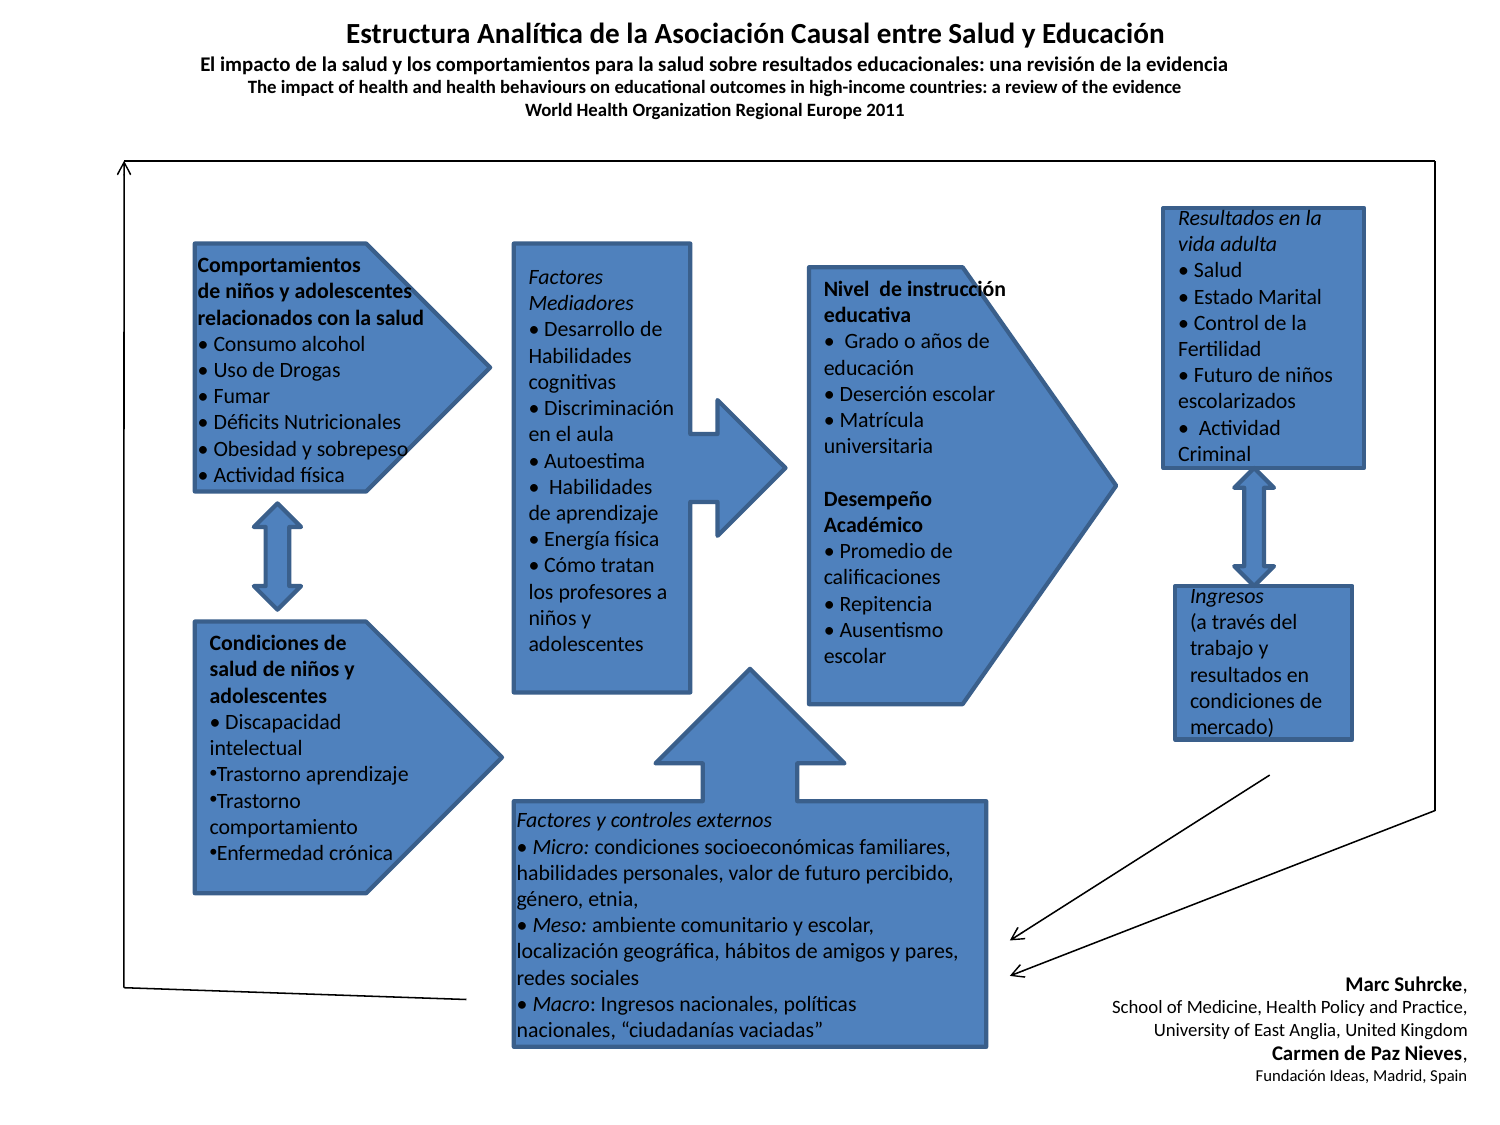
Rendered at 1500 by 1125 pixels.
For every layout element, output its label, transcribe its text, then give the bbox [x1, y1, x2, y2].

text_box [1009, 810, 1436, 977]
text_box Ingresos (a través del trabajo y resultados en condiciones de mercado) [1175, 574, 1353, 747]
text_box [1009, 774, 1270, 809]
text_box [192, 619, 390, 896]
text_box [251, 501, 303, 572]
text_box Factores y controles externos • Micro: condiciones socioeconómicas familiares, habilidades personales, valor de futuro percibido, género, etnia, • Meso: ambiente comunitario y escolar, localización geográfica, hábitos de amigos y pares, redes sociales • Macro: Ingresos nacionales, políticas nacionales, “ciudadanías vaciadas” [501, 798, 975, 1050]
text_box [806, 265, 986, 707]
text_box El impacto de la salud y los comportamientos para la salud sobre resultados educacionales: una revisión de la evidencia The impact of health and health behaviours on educational outcomes in high-income countries: a review of the evidence World Health Organization Regional Europe 2011 [41, 42, 1388, 128]
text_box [123, 987, 467, 1000]
text_box Condiciones de salud de niños y adolescentes • Discapacidad intelectual Trastorno aprendizaje Trastorno comportamiento Enfermedad crónica [194, 621, 431, 873]
text_box Comportamientos de niños y adolescentes relacionados con la salud • Consumo alcohol • Uso de Drogas • Fumar • Déficits Nutricionales • Obesidad y sobrepeso • Actividad física [183, 243, 467, 495]
text_box [467, 341, 493, 394]
text_box [1232, 495, 1276, 589]
text_box Factores Mediadores • Desarrollo de Habilidades cognitivas • Discriminación en el aula • Autoestima • Habilidades de aprendizaje • Energía física • Cómo tratan los profesores a niños y adolescentes [513, 255, 691, 664]
text_box [975, 799, 989, 1049]
text_box [653, 666, 847, 798]
text_box Marc Suhrcke, School of Medicine, Health Policy and Practice, University of East Anglia, United Kingdom Carmen de Paz Nieves, Fundación Ideas, Madrid, Spain [1068, 962, 1483, 1093]
text_box [1022, 348, 1118, 624]
text_box Nivel de instrucción educativa • Grado o años de educación • Deserción escolar • Matrícula universitaria Desempeño Académico • Promedio de calificaciones • Repitencia • Ausentismo escolar [808, 267, 1022, 676]
text_box [431, 683, 505, 832]
text_box Estructura Analítica de la Asociación Causal entre Salud y Educación [64, 7, 1447, 57]
text_box Resultados en la vida adulta • Salud • Estado Marital • Control de la Fertilidad • Futuro de niños escolarizados • Actividad Criminal [1163, 196, 1365, 474]
text_box [1234, 465, 1275, 485]
text_box [251, 582, 303, 612]
text_box [511, 241, 788, 695]
